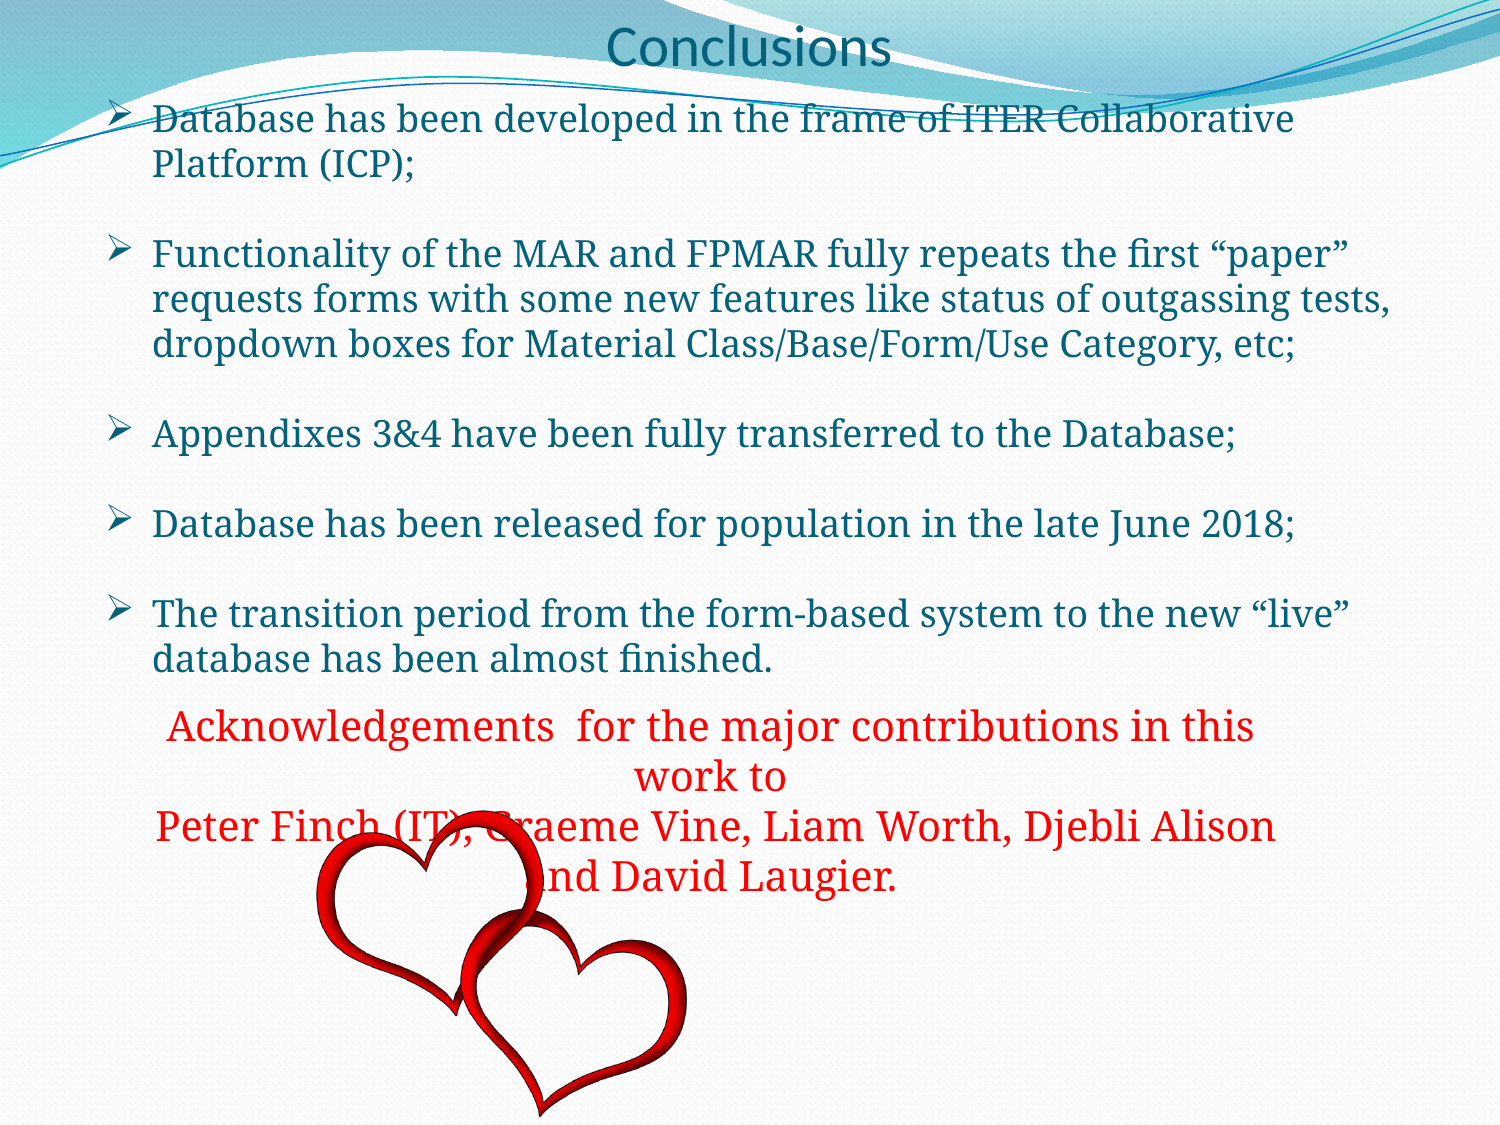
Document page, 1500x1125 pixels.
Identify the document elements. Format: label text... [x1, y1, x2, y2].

text_box Conclusions [0, 0, 1500, 87]
picture [309, 807, 694, 1125]
text_box Database has been developed in the frame of ITER Collaborative Platform (ICP); Functionality of the MAR and FPMAR fully repeats the first “paper” requests forms with some new features like status of outgassing tests, dropdown boxes for Material Class/Base/Form/Use Category, etc; Appendixes 3&4 have been fully transferred to the Database; Database has been released for population in the late June 2018; The transition period from the form-based system to the new “live” database has been almost finished. [90, 87, 1425, 688]
text_box Acknowledgements for the major contributions in this work to Peter Finch (IT), Graeme Vine, Liam Worth, Djebli Alison and David Laugier. [125, 692, 1296, 908]
